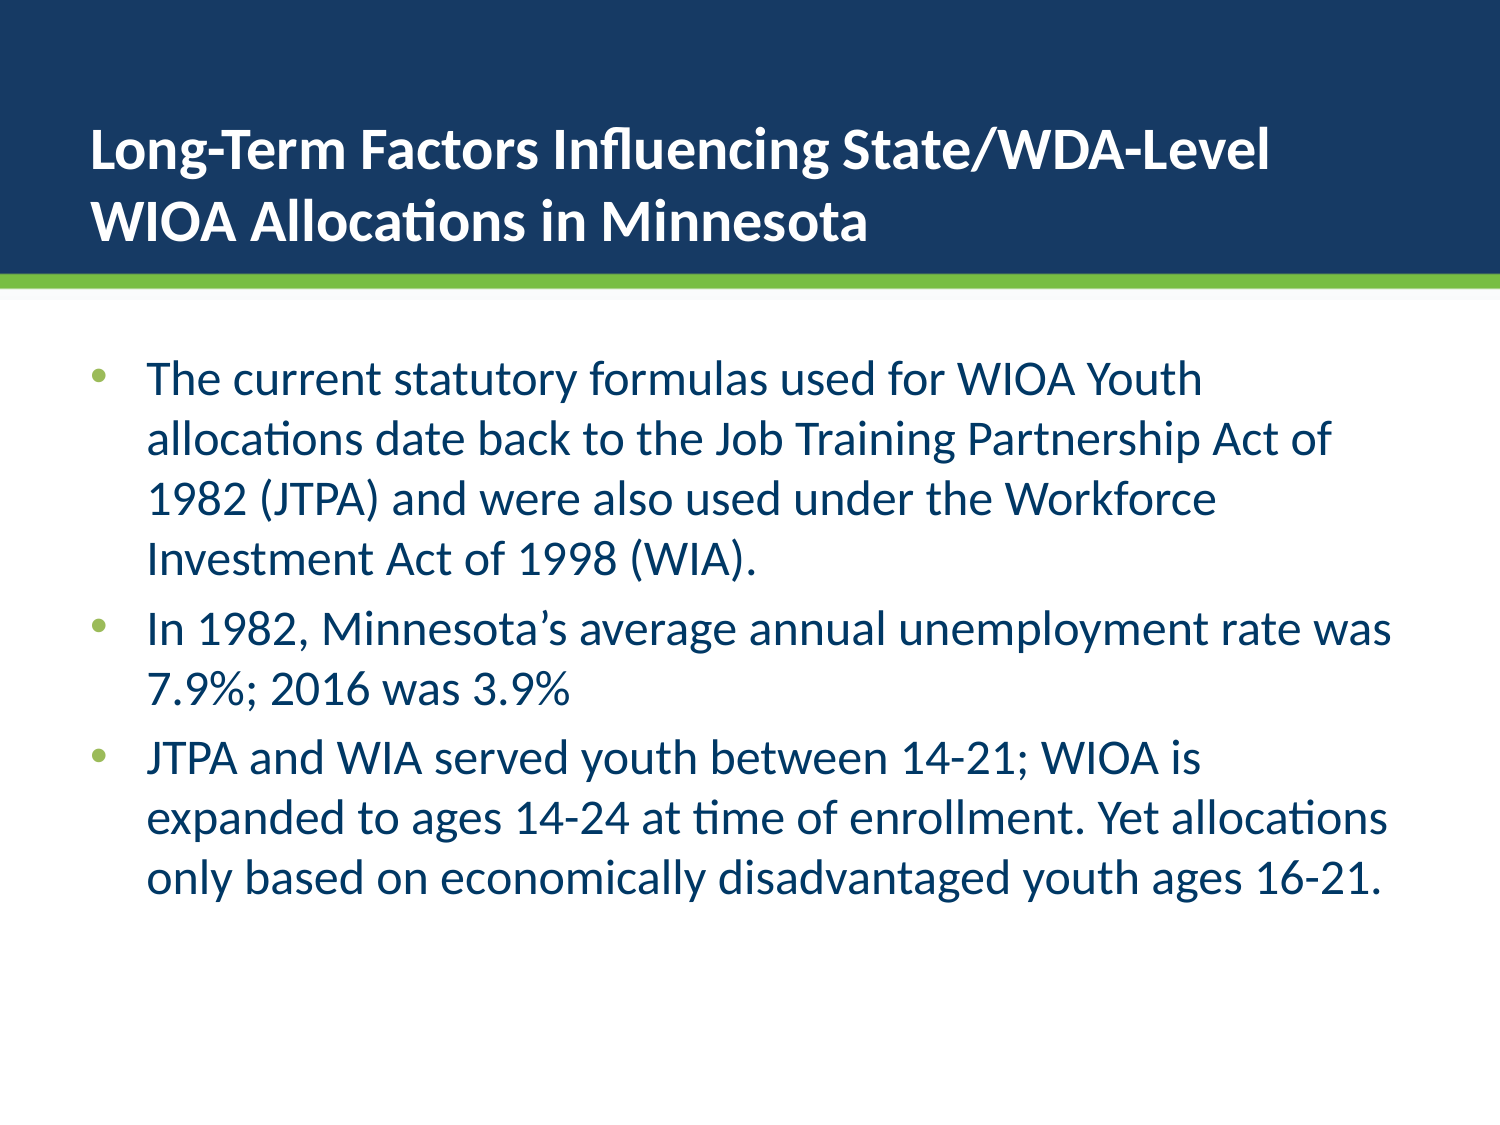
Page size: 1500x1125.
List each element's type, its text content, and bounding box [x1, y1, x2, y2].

title Long-Term Factors Influencing State/WDA-Level WIOA Allocations in Minnesota [75, 99, 1425, 263]
list The current statutory formulas used for WIOA Youth allocations date back to the Job Training Partnership Act of 1982 (JTPA) and were also used under the Workforce Investment Act of 1998 (WIA). In 1982, Minnesota’s average annual unemployment rate was 7.9%; 2016 was 3.9% JTPA and WIA served youth between 14-21; WIOA is expanded to ages 14-24 at time of enrollment. Yet allocations only based on economically disadvantaged youth ages 16-21. [75, 337, 1425, 1125]
picture [0, 0, 1500, 300]
